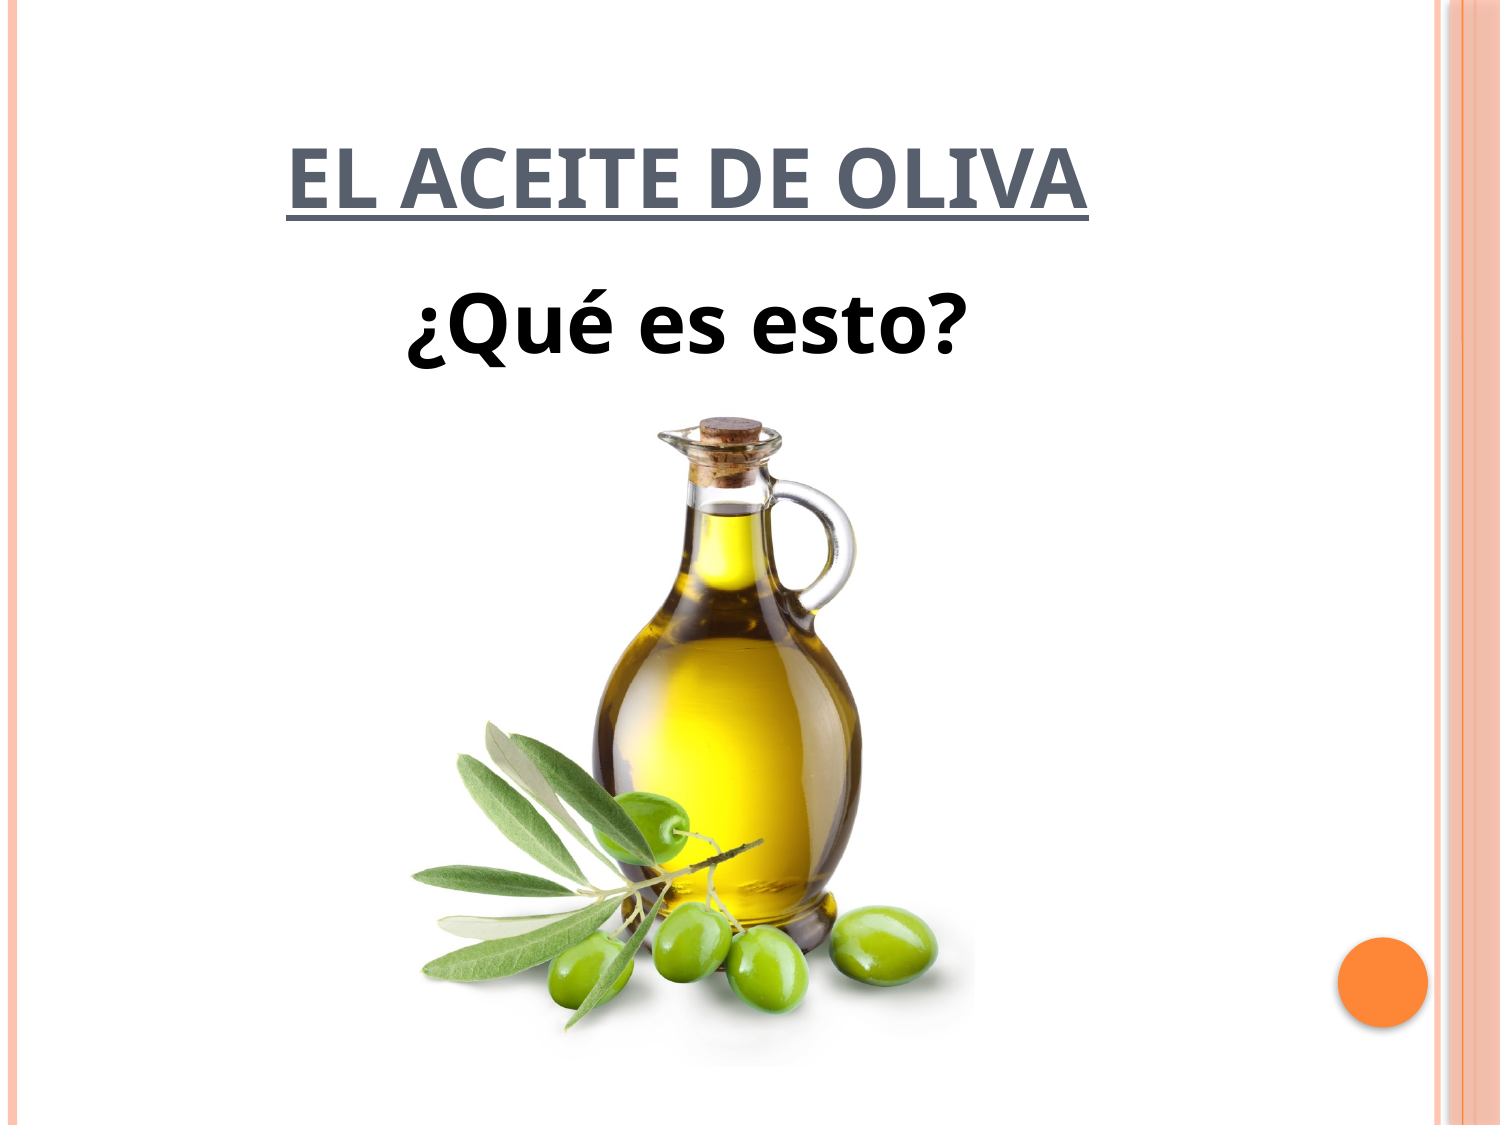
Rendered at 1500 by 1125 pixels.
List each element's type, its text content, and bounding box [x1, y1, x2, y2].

list ¿Qué es esto? [75, 262, 1300, 1062]
picture [374, 374, 976, 1068]
title el aceite de oliva [75, 45, 1300, 233]
